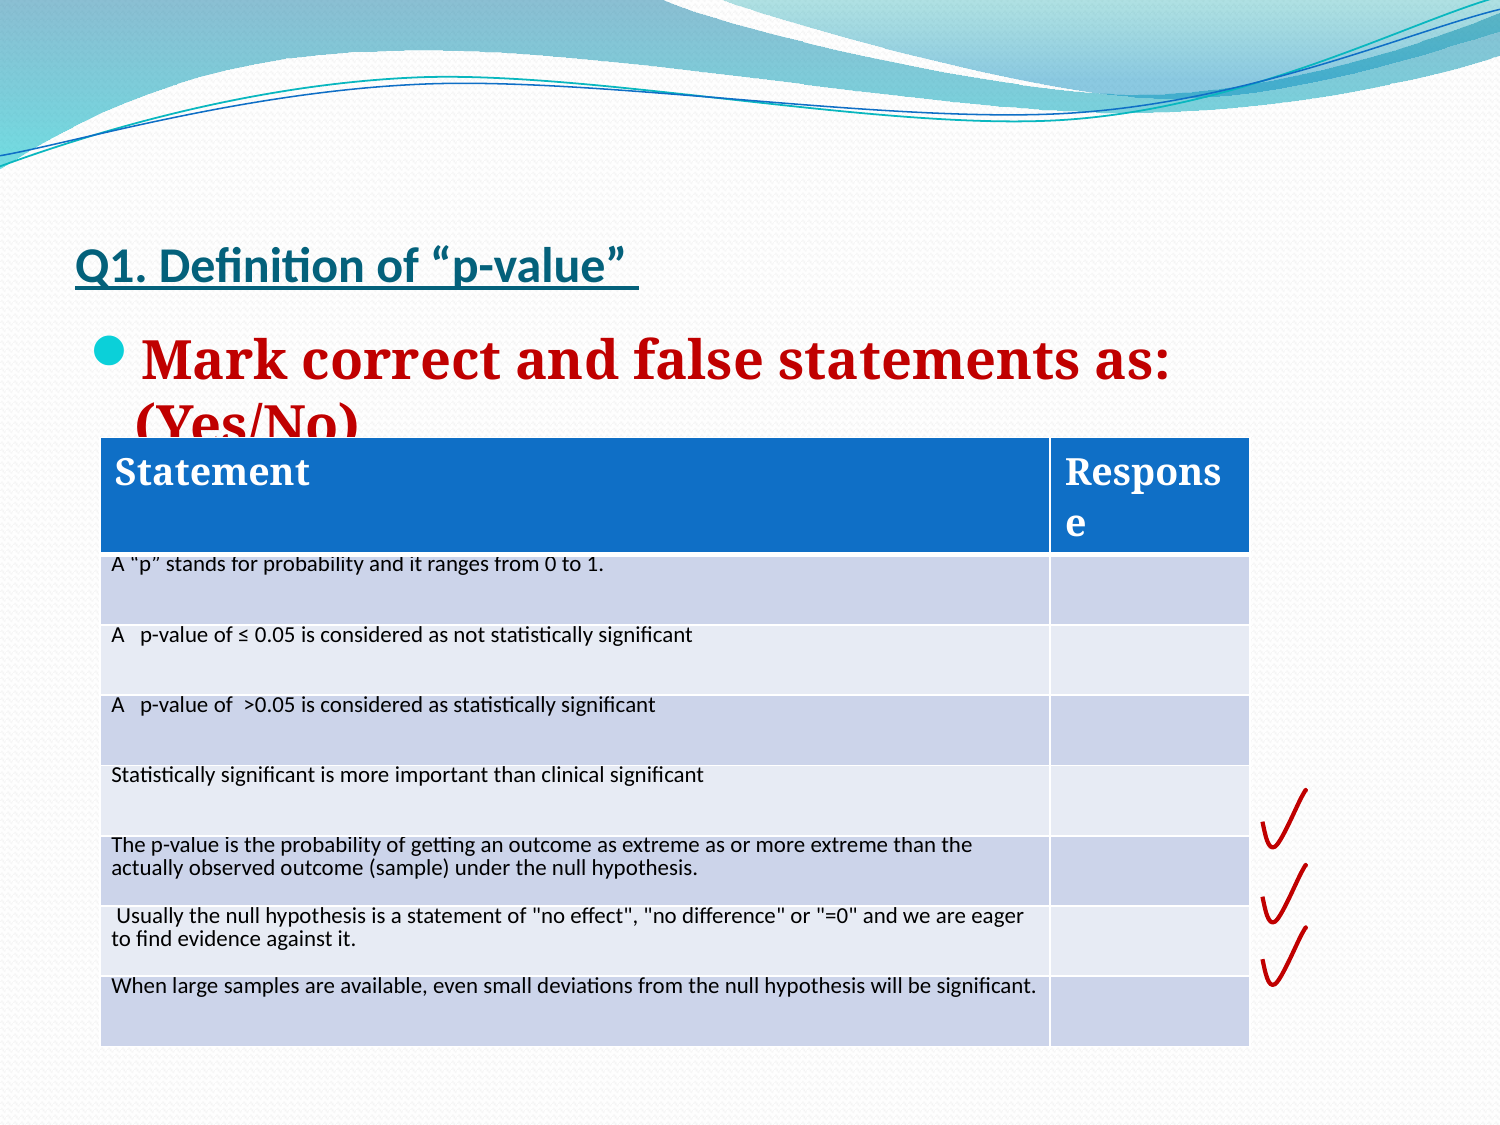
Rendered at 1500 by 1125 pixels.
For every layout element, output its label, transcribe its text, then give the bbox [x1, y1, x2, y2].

table_cell A p-value of ≤ 0.05 is considered as not statistically significant [101, 626, 1049, 694]
table_cell The p-value is the probability of getting an outcome as extreme as or more extreme than the actually observed outcome (sample) under the null hypothesis. [101, 837, 1049, 905]
table_cell [1051, 766, 1249, 835]
title Q1. Definition of “p-value” [75, 224, 1425, 317]
table_cell [1051, 696, 1249, 765]
table_cell A “p” stands for probability and it ranges from 0 to 1. [101, 557, 1049, 624]
table_cell [1051, 907, 1249, 975]
table_cell [1051, 977, 1249, 1046]
text_box [1261, 926, 1307, 986]
table_cell A p-value of >0.05 is considered as statistically significant [101, 696, 1049, 765]
table_cell Statistically significant is more important than clinical significant [101, 766, 1049, 835]
table_cell Usually the null hypothesis is a statement of "no effect", "no difference" or "=0" and we are eager to find evidence against it. [101, 907, 1049, 975]
text_box [1261, 789, 1307, 849]
text_box [1261, 864, 1307, 924]
table_header Response [1051, 438, 1249, 552]
list Mark correct and false statements as: (Yes/No) [75, 317, 1425, 1038]
table_cell When large samples are available, even small deviations from the null hypothesis will be significant. [101, 977, 1049, 1046]
table_header Statement [101, 438, 1049, 552]
table_cell [1051, 557, 1249, 624]
table_cell [1051, 626, 1249, 694]
table_cell [1051, 837, 1249, 905]
